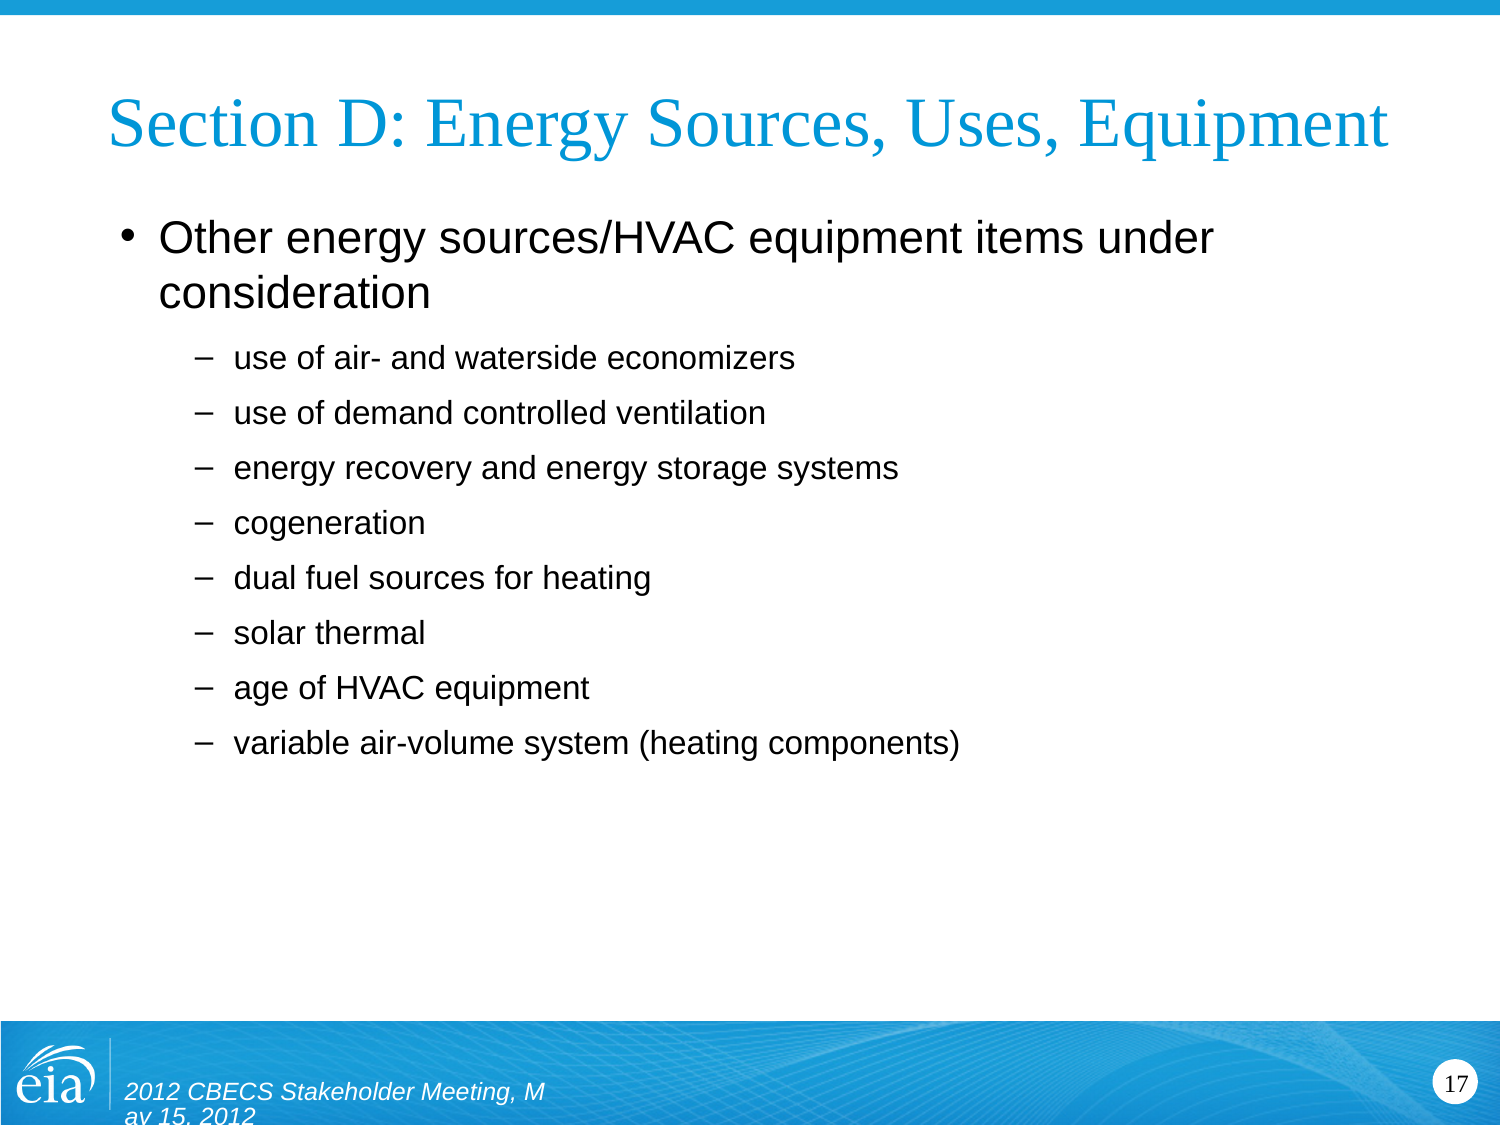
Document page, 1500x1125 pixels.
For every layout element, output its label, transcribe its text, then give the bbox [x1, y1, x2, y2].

slide_number 17 [1425, 1053, 1488, 1113]
footer 2012 CBECS Stakeholder Meeting, May 15, 2012 [109, 1048, 570, 1113]
picture [2, 1021, 1500, 1125]
list Other energy sources/HVAC equipment items under consideration use of air- and waterside economizers use of demand controlled ventilation energy recovery and energy storage systems cogeneration dual fuel sources for heating solar thermal age of HVAC equipment variable air-volume system (heating components) [105, 199, 1425, 953]
title Section D: Energy Sources, Uses, Equipment [92, 0, 1413, 169]
